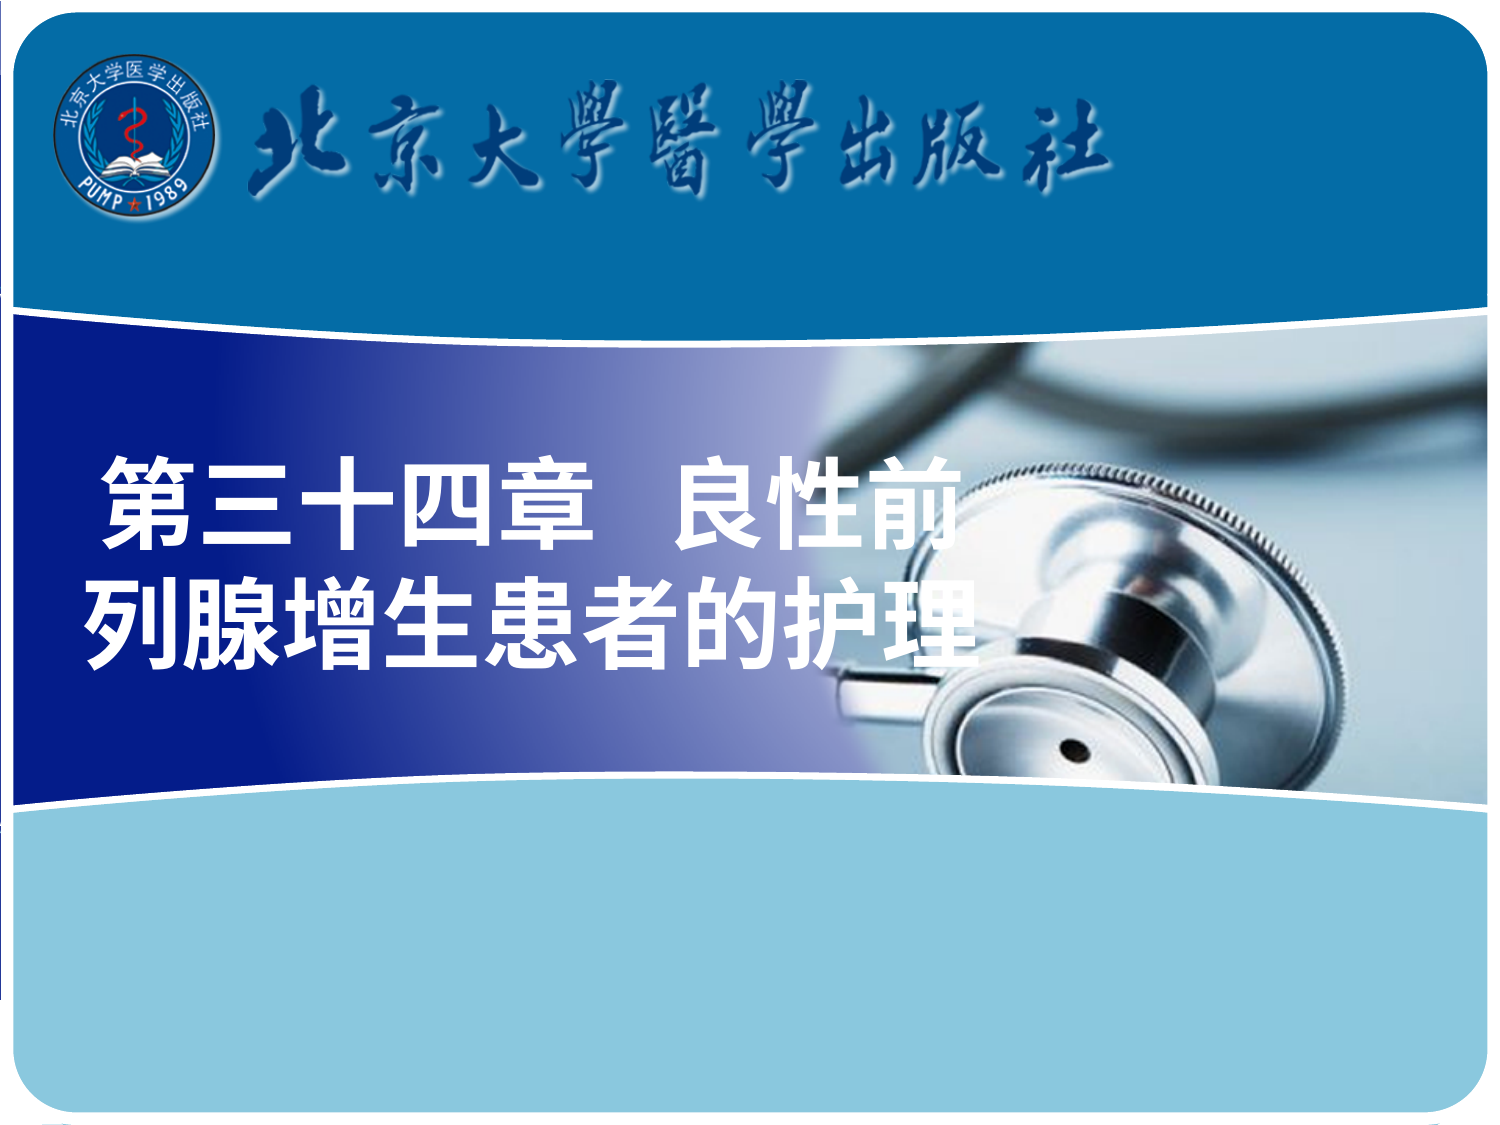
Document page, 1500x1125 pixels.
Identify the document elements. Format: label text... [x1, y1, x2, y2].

picture [53, 54, 1117, 225]
title 第三十四章 良性前列腺增生患者的护理 [52, 373, 1011, 749]
picture [14, 315, 1487, 805]
